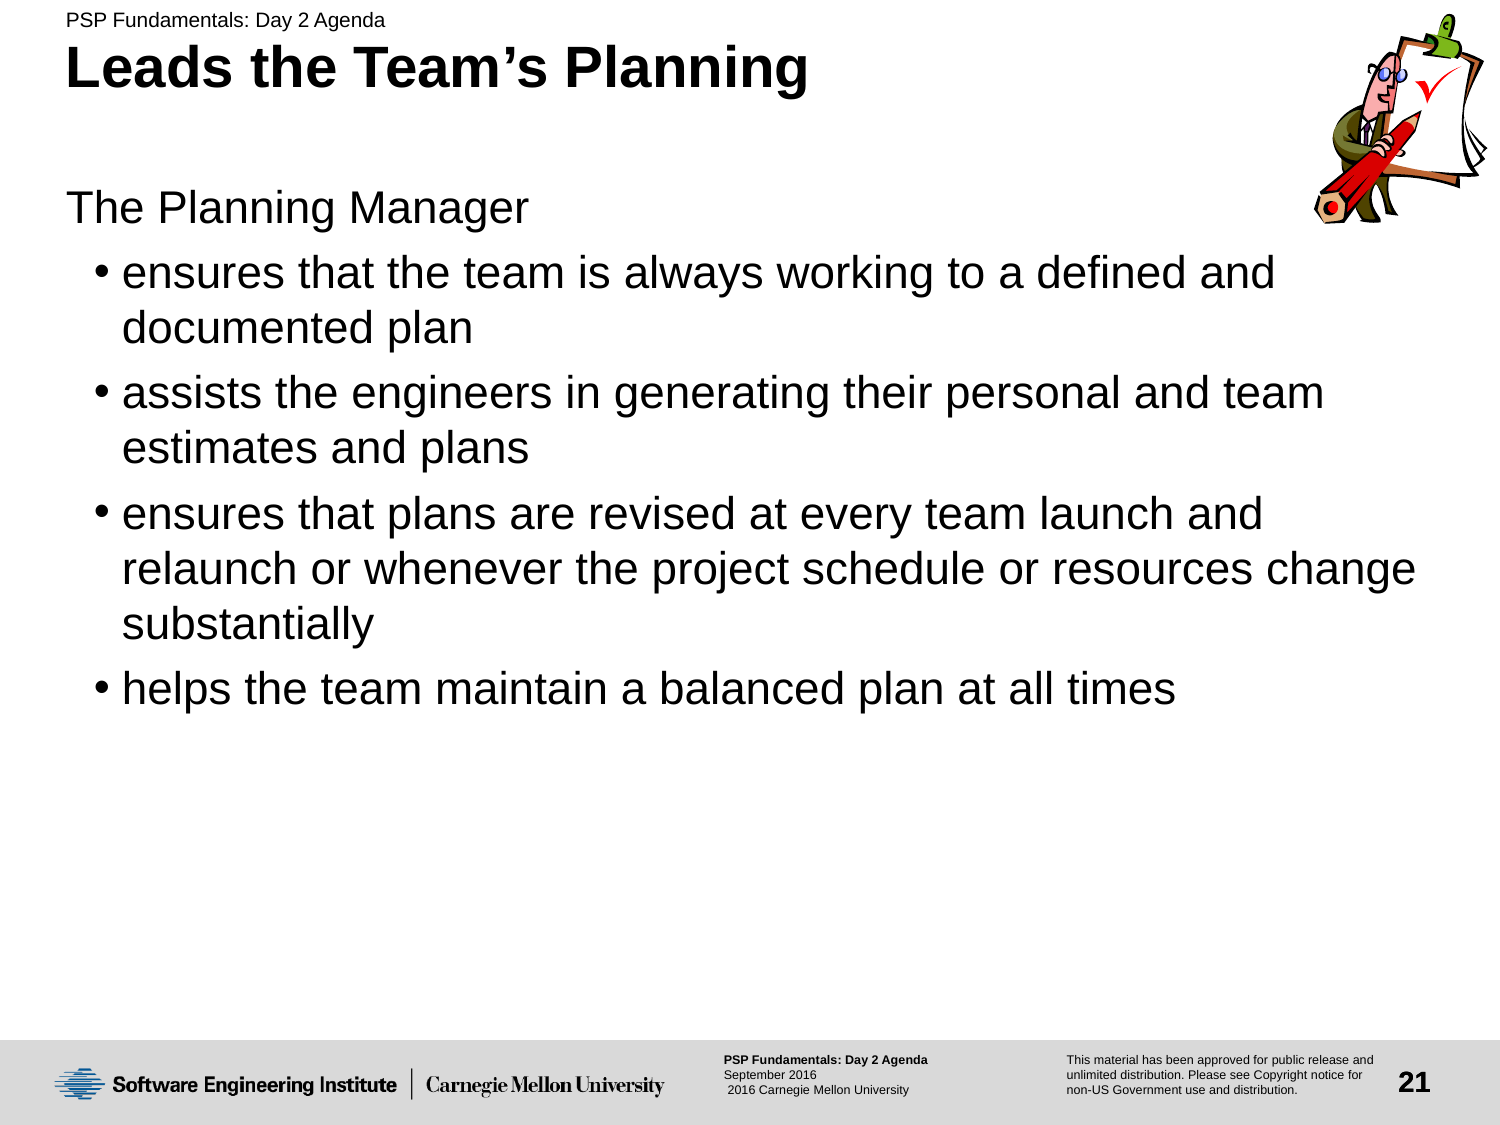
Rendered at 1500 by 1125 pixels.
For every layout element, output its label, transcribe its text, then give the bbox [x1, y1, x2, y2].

picture [1313, 12, 1490, 226]
title Leads the Team’s Planning [65, 37, 1313, 148]
picture [46, 1061, 673, 1104]
list The Planning Manager ensures that the team is always working to a defined and documented plan assists the engineers in generating their personal and team estimates and plans ensures that plans are revised at every team launch and relaunch or whenever the project schedule or resources change substantially helps the team maintain a balanced plan at all times [65, 177, 1431, 1000]
